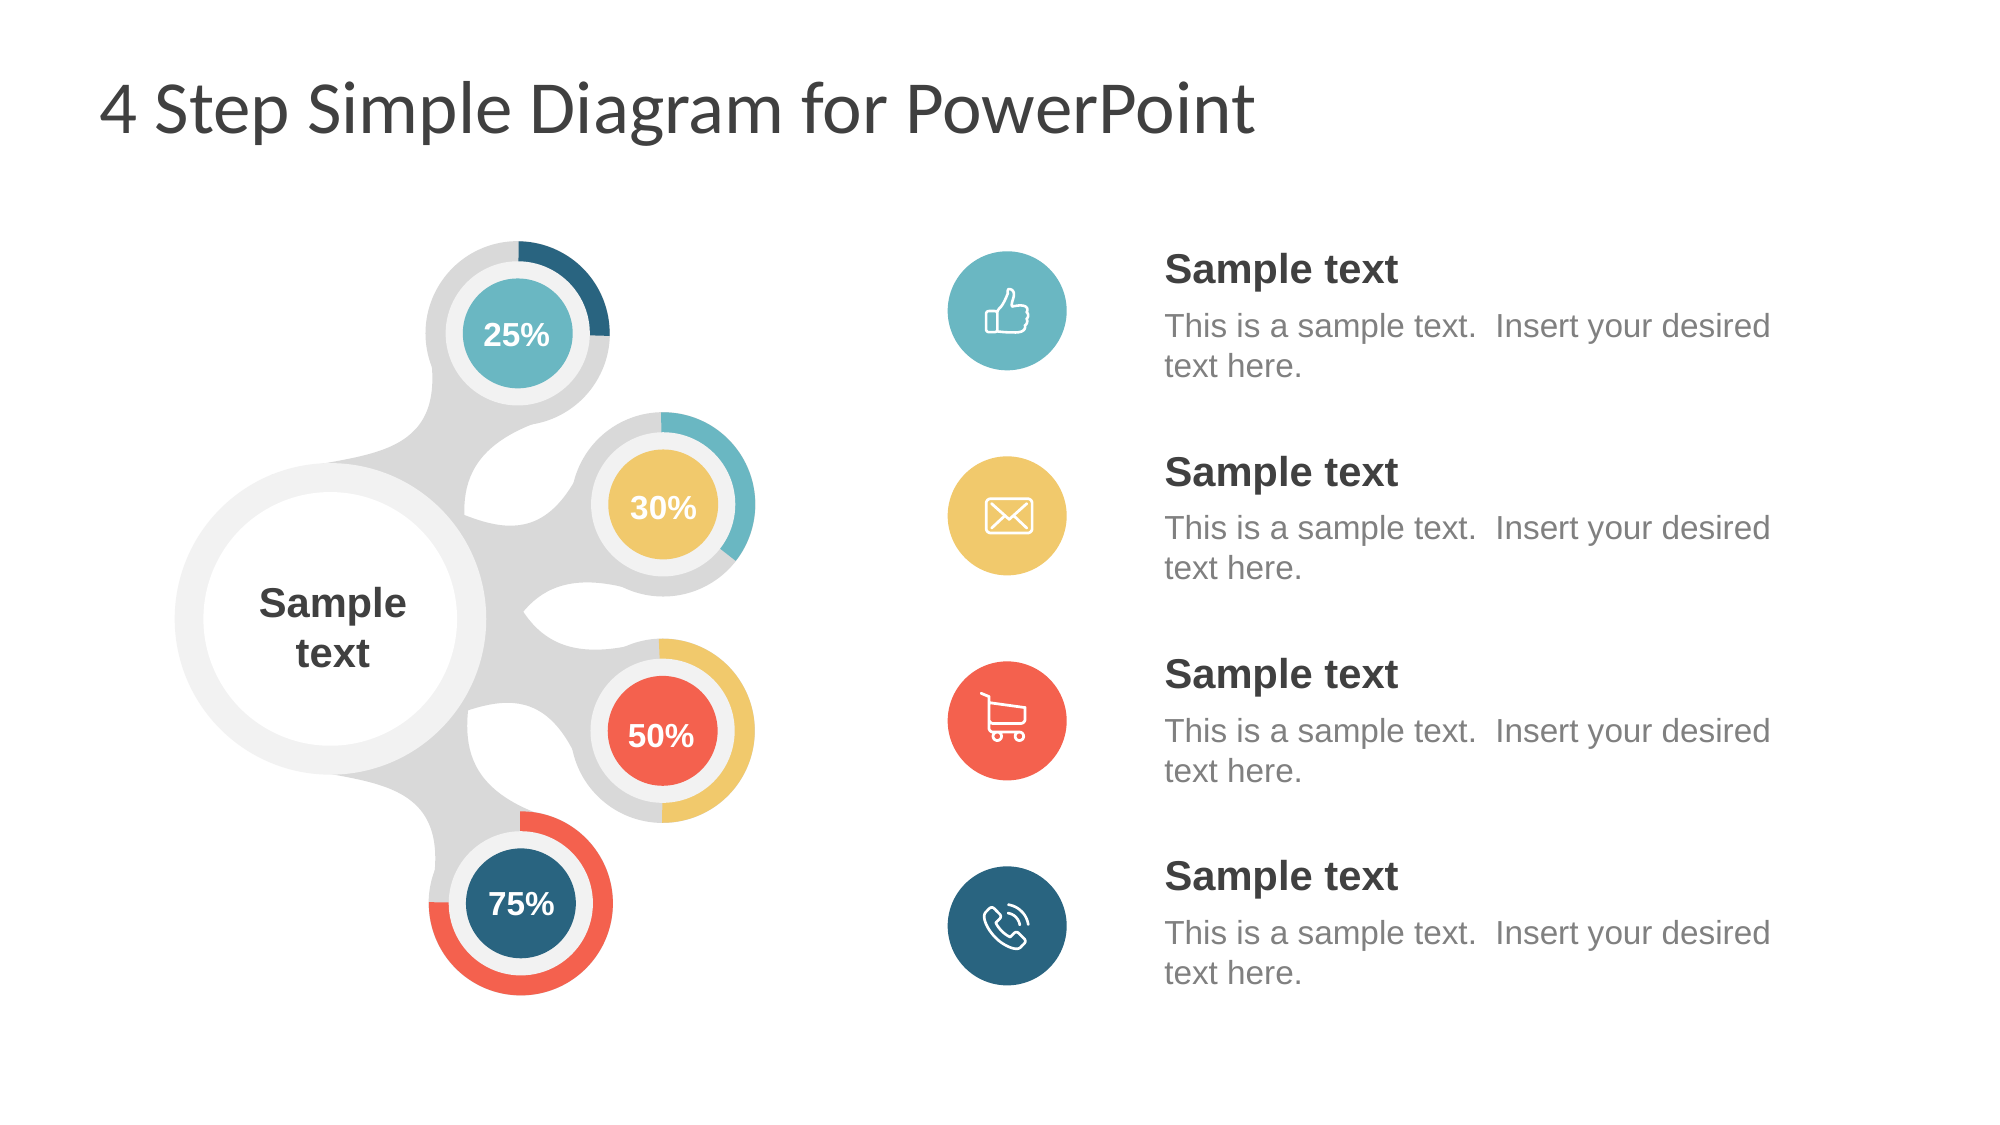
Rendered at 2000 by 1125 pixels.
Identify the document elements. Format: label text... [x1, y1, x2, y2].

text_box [1149, 639, 1788, 798]
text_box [947, 251, 1067, 986]
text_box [1149, 234, 1788, 393]
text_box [174, 240, 756, 996]
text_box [982, 903, 1030, 951]
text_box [1149, 436, 1788, 596]
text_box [1149, 841, 1788, 1001]
title 4 Step Simple Diagram for PowerPoint [99, 45, 1900, 162]
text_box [984, 497, 1034, 535]
